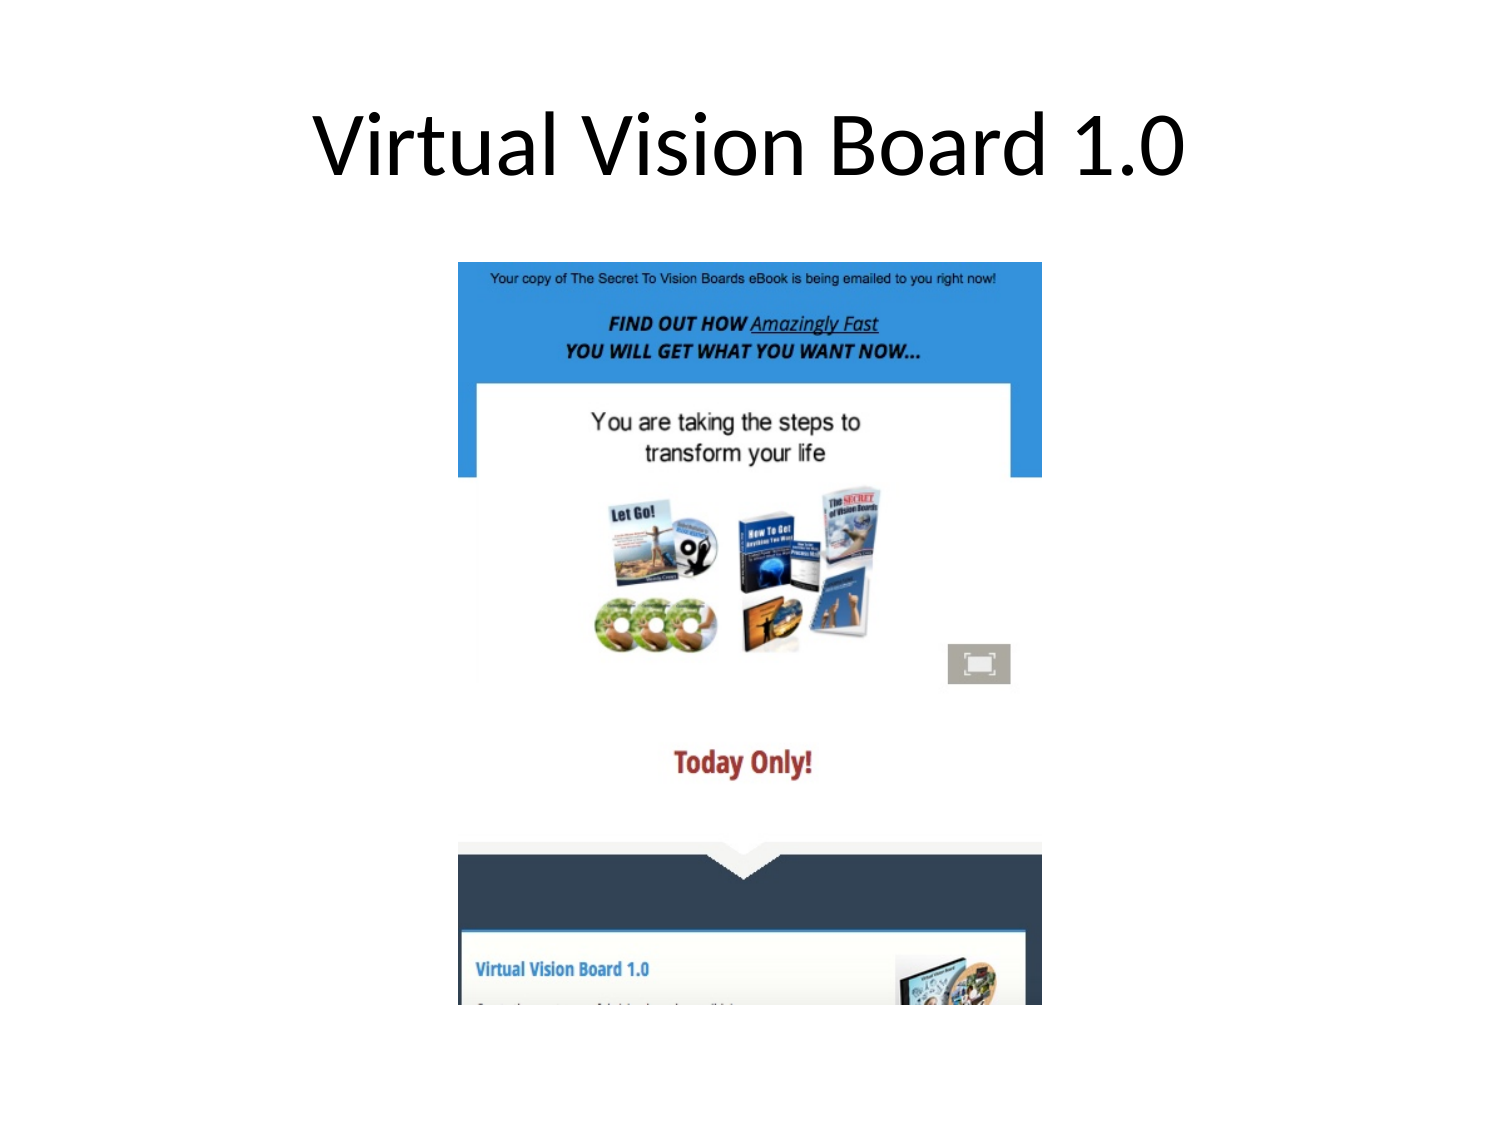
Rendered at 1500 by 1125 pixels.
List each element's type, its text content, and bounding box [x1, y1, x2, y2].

title Virtual Vision Board 1.0 [75, 45, 1425, 233]
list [457, 262, 1042, 1006]
